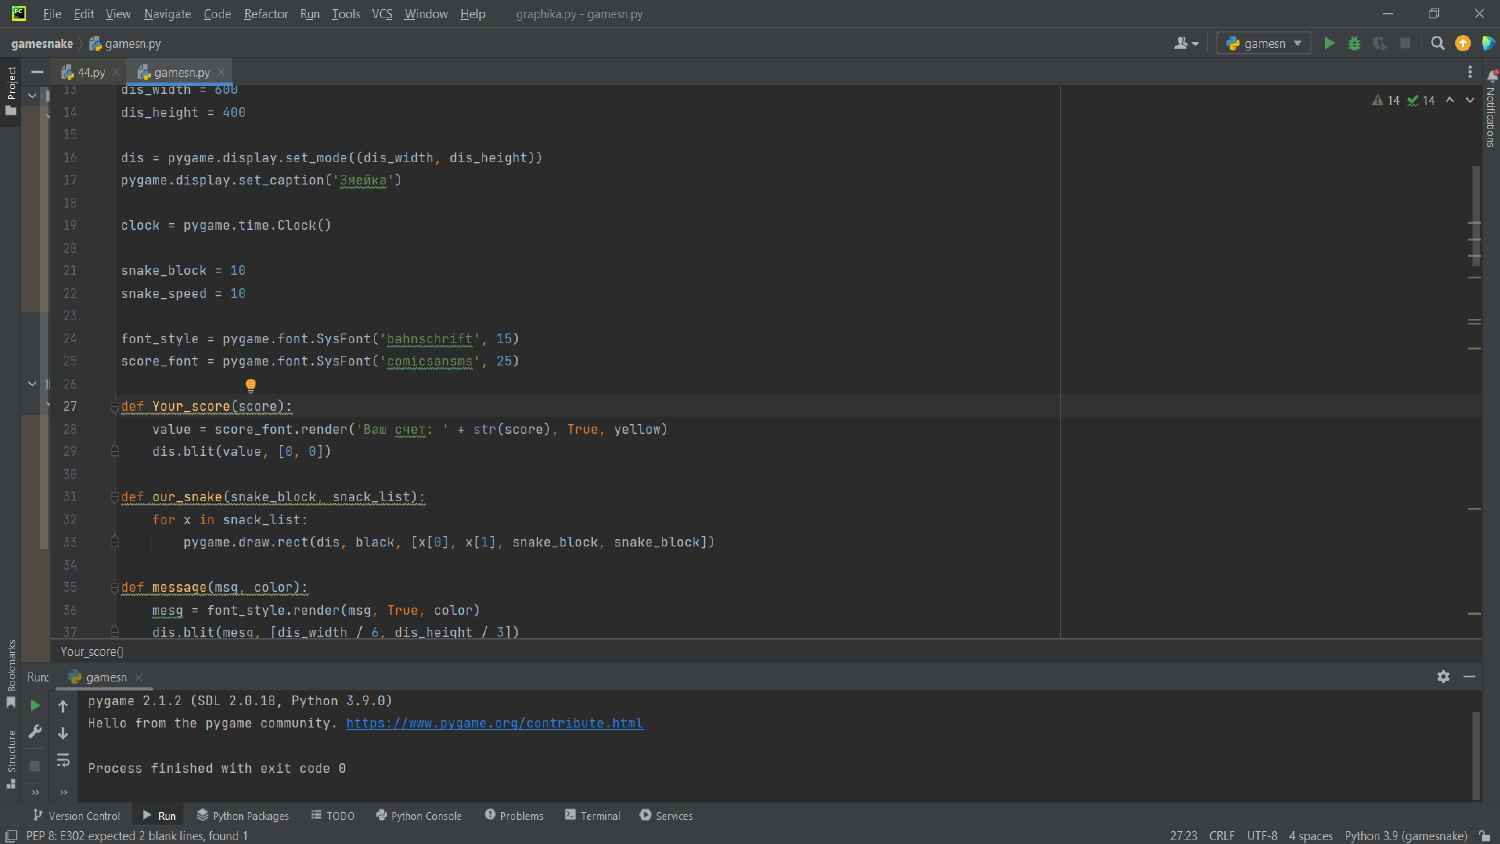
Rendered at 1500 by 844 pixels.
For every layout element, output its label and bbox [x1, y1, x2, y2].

list [51, 189, 1449, 750]
picture [0, 0, 1500, 844]
title [51, 72, 1449, 167]
